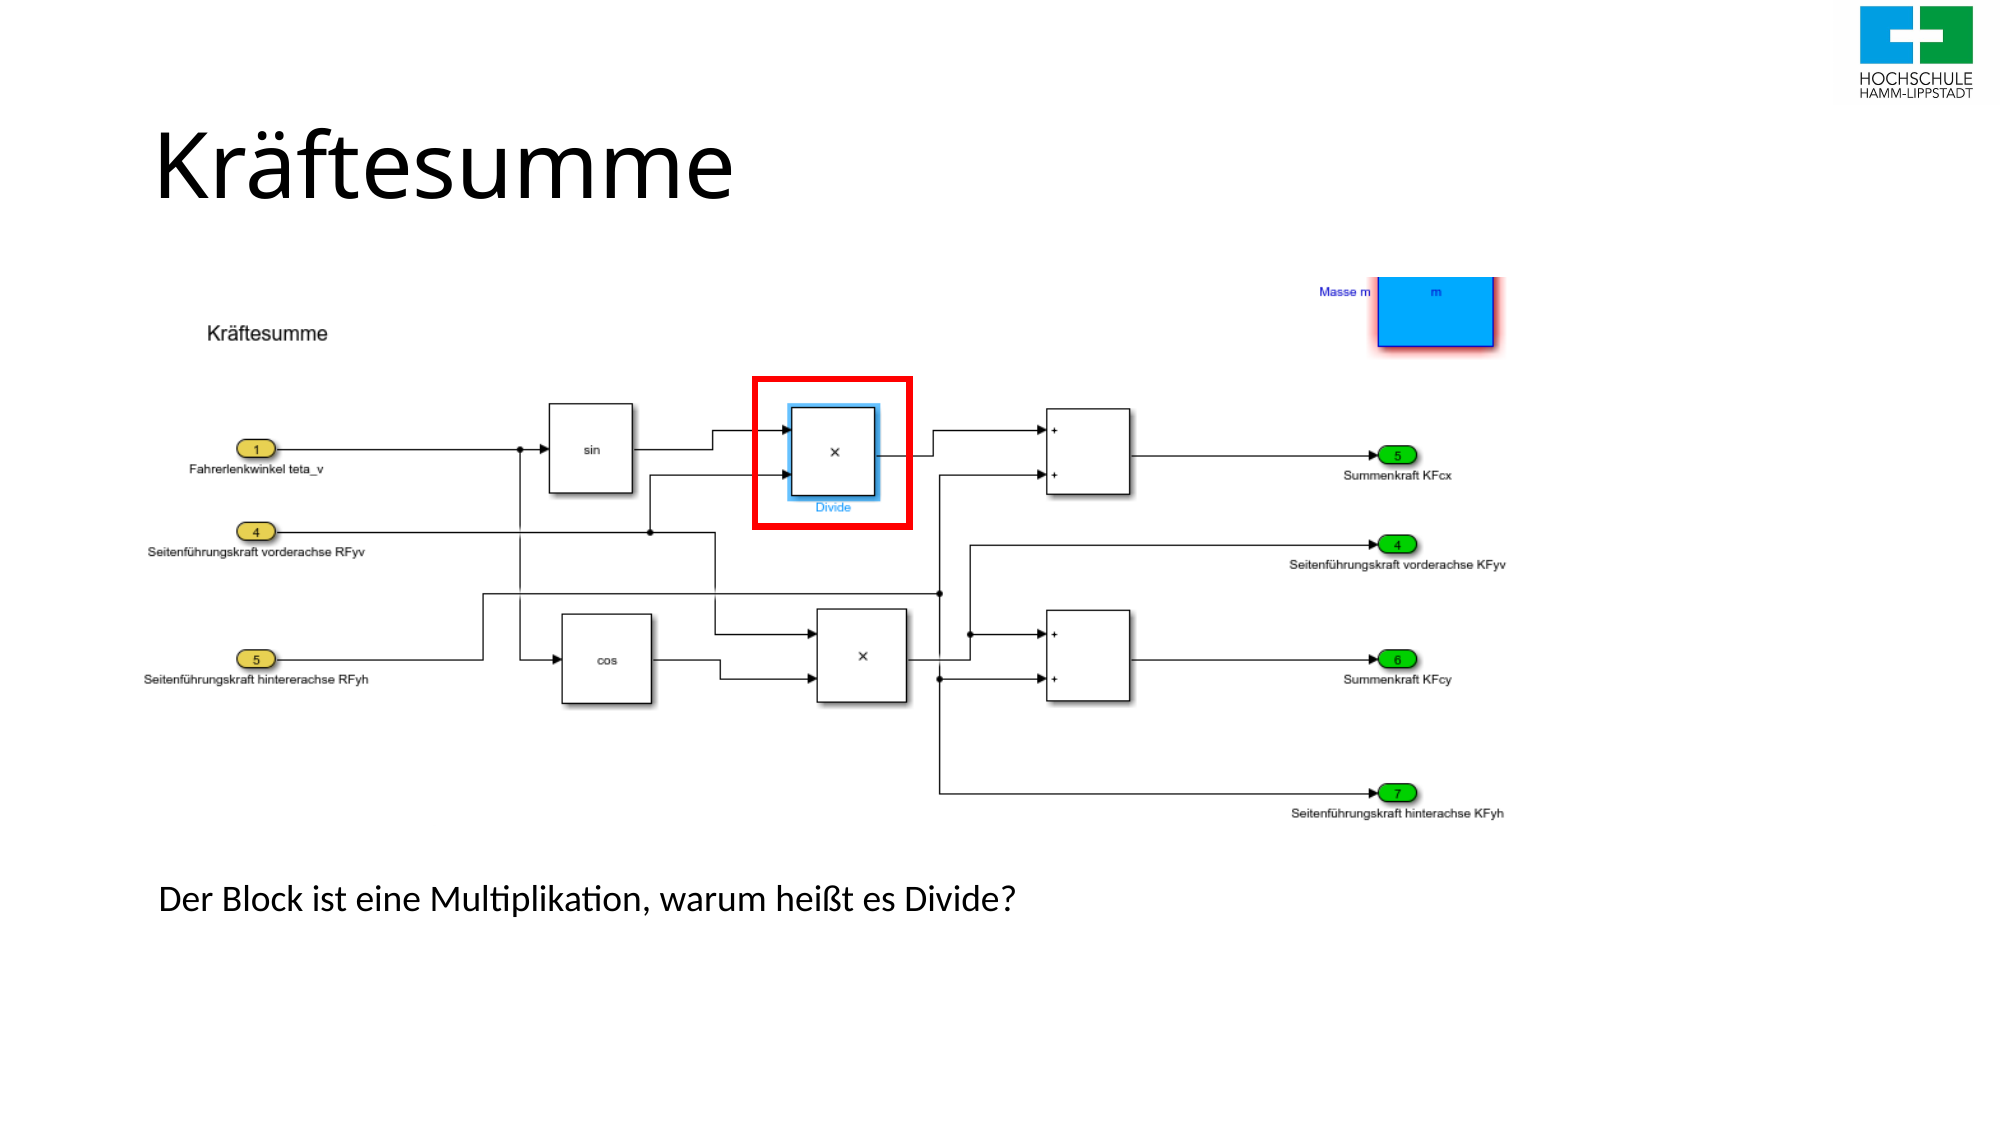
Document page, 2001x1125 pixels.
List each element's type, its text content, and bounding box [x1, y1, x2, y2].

picture [1833, 0, 2000, 105]
picture [137, 277, 1564, 826]
picture [1432, 290, 1441, 295]
title Kräftesumme [137, 59, 1863, 278]
text_box Der Block ist eine Multiplikation, warum heißt es Divide? [144, 866, 1034, 927]
